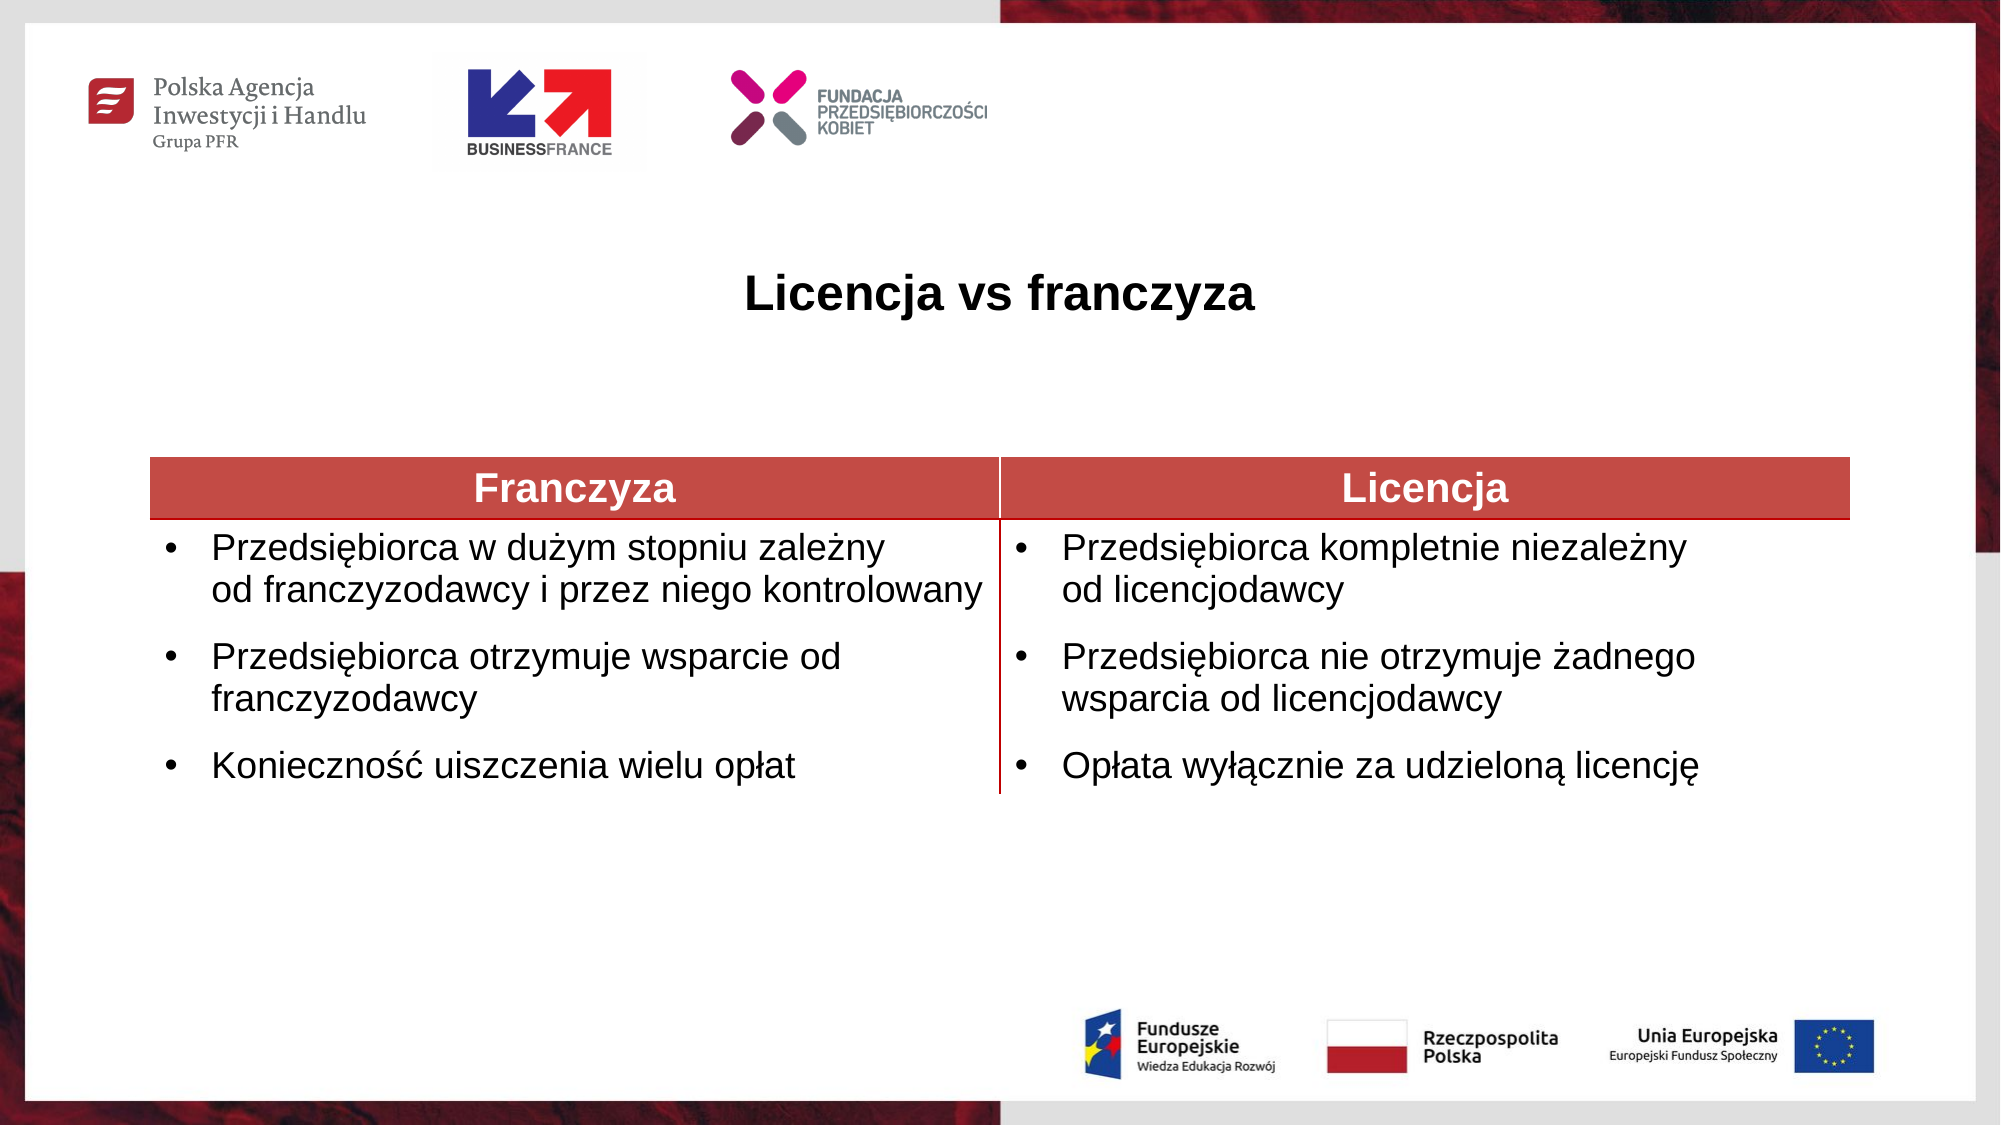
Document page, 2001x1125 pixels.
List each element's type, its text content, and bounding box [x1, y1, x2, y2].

title Licencja vs franczyza [137, 185, 1863, 404]
table_cell Przedsiębiorca w dużym stopniu zależny od franczyzodawcy i przez niego kontrolowany Przedsiębiorca otrzymuje wsparcie od franczyzodawcy Konieczność uiszczenia wielu opłat [150, 520, 999, 794]
picture [0, 0, 2001, 1125]
table_header Licencja [1001, 457, 1850, 518]
table_cell Przedsiębiorca kompletnie niezależny od licencjodawcy Przedsiębiorca nie otrzymuje żadnego wsparcia od licencjodawcy Opłata wyłącznie za udzieloną licencję [1001, 520, 1850, 794]
table_header Franczyza [150, 457, 999, 518]
